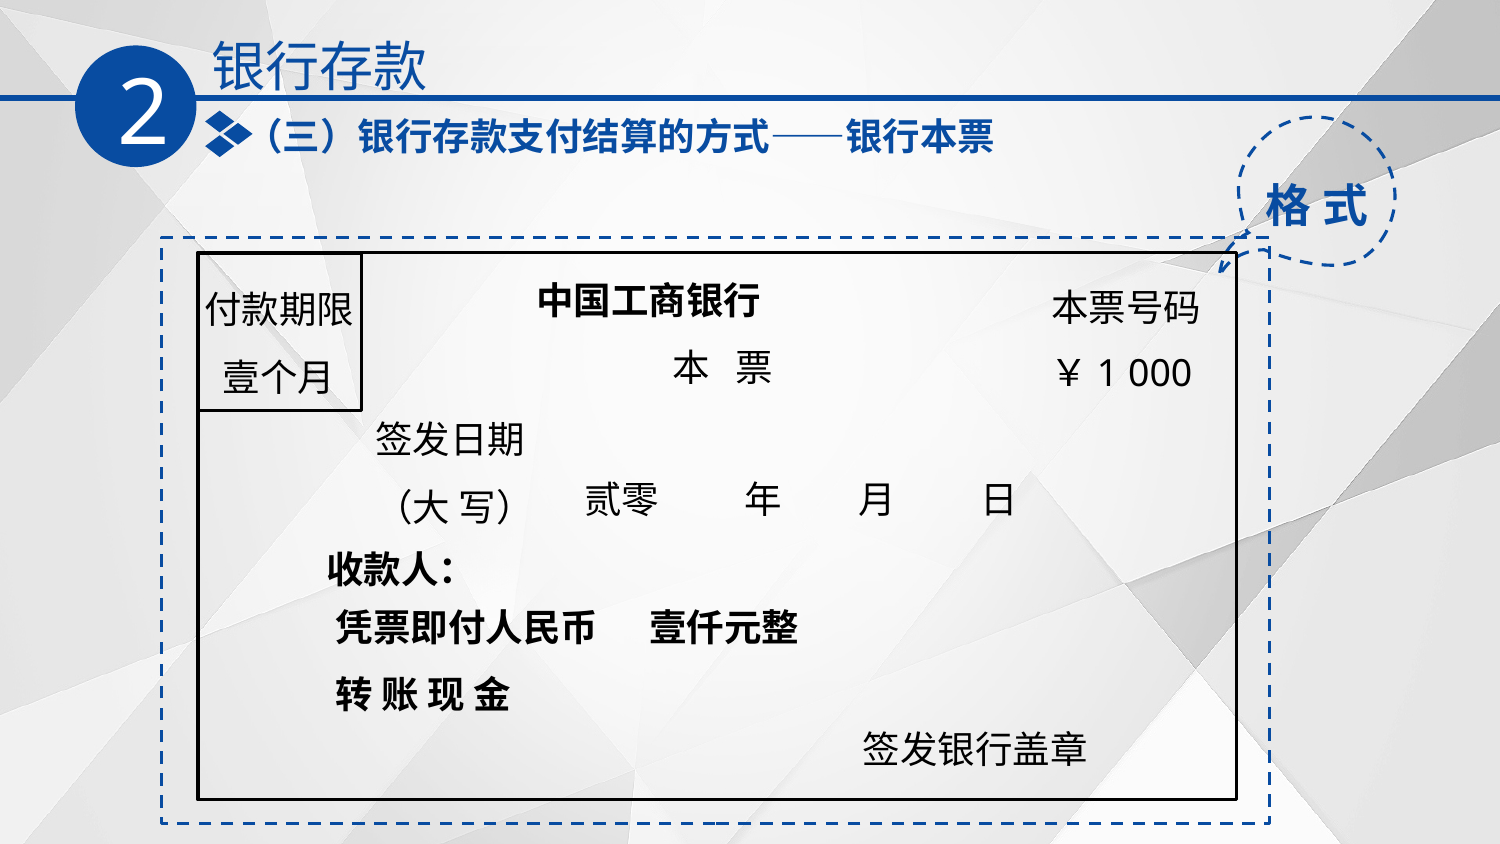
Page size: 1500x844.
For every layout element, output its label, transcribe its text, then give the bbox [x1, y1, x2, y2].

text_box 签发日期 （大 写） [360, 386, 549, 537]
text_box 2 [84, 45, 203, 97]
text_box [159, 235, 1271, 826]
text_box [205, 135, 235, 158]
text_box 付款期限 壹个月 [189, 256, 369, 407]
text_box [75, 107, 84, 138]
text_box 银行存款 [198, 37, 510, 92]
text_box 签发银行盖章 [847, 695, 1103, 778]
text_box [205, 110, 235, 133]
picture [0, 0, 1500, 95]
text_box 收款人： [311, 516, 491, 599]
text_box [1229, 116, 1415, 309]
text_box 贰零 年 月 日 [569, 469, 1034, 529]
text_box （三）银行存款支付结算的方式——银行本票 [233, 107, 1008, 164]
text_box [196, 252, 364, 256]
text_box [196, 250, 1238, 802]
text_box 凭票即付人民币 壹仟元整 转 账 现 金 [321, 573, 815, 724]
text_box [223, 122, 253, 145]
text_box [908, 227, 965, 237]
picture [0, 101, 1500, 844]
text_box [196, 407, 360, 412]
text_box 2 [84, 107, 203, 171]
text_box [75, 74, 84, 97]
